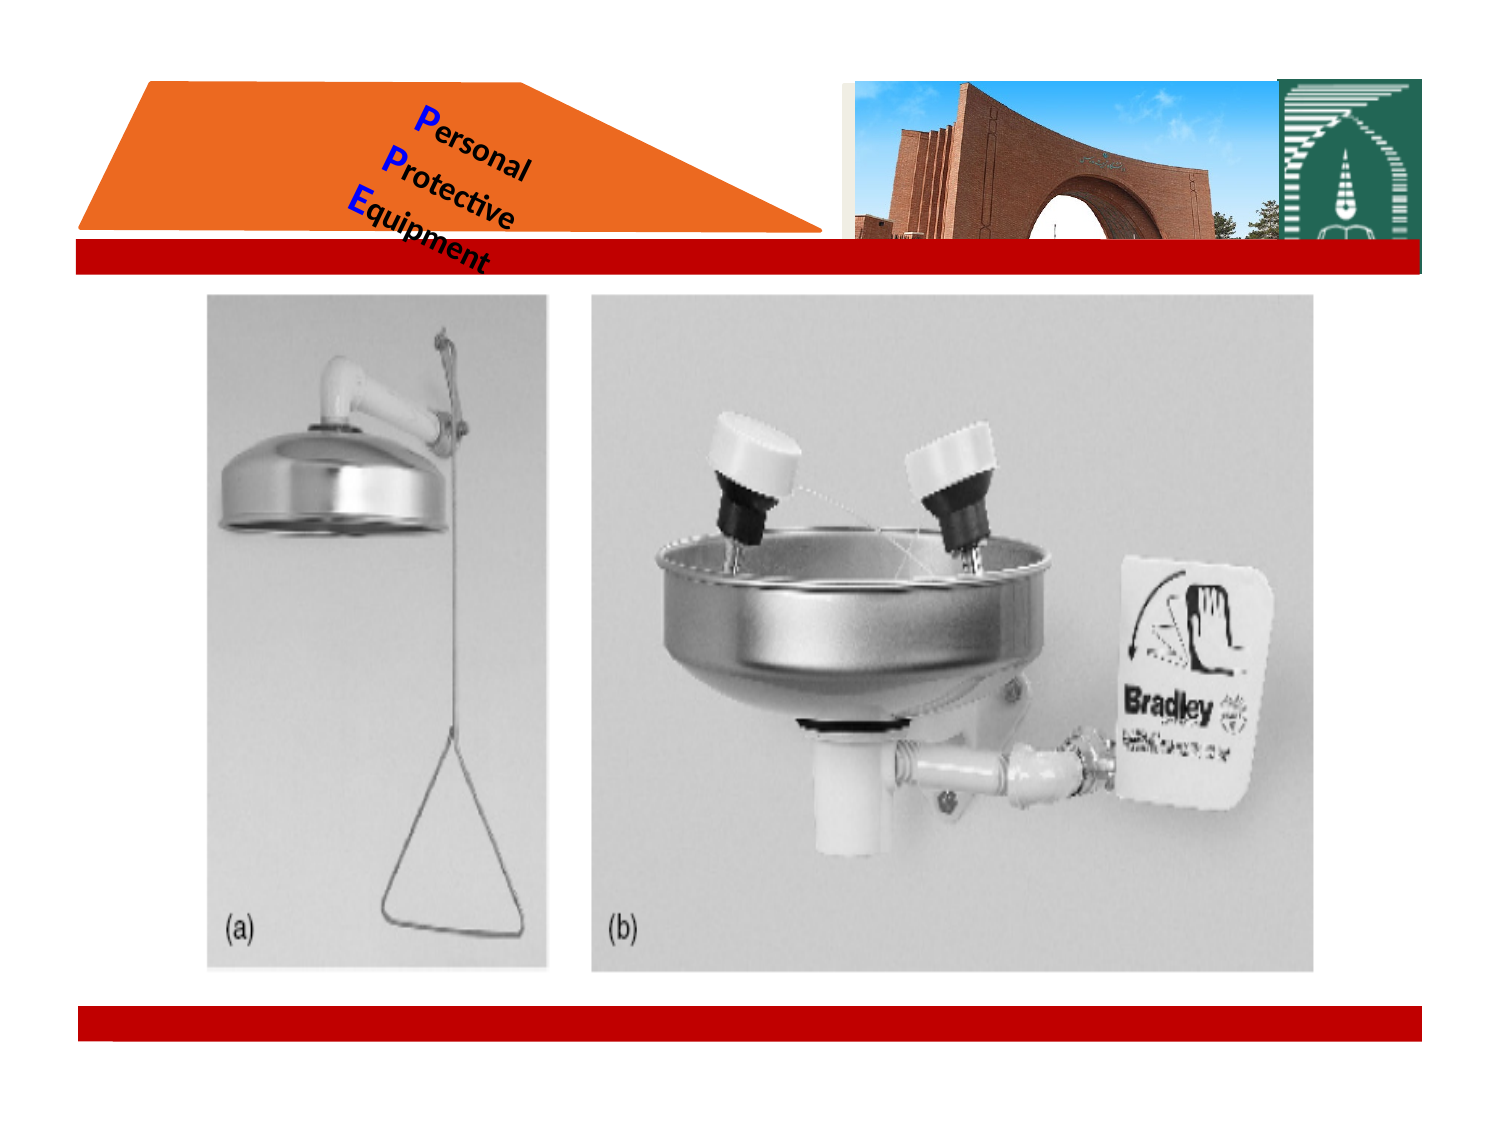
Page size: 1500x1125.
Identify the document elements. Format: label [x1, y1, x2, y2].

picture [188, 293, 1325, 997]
picture [855, 79, 1422, 274]
